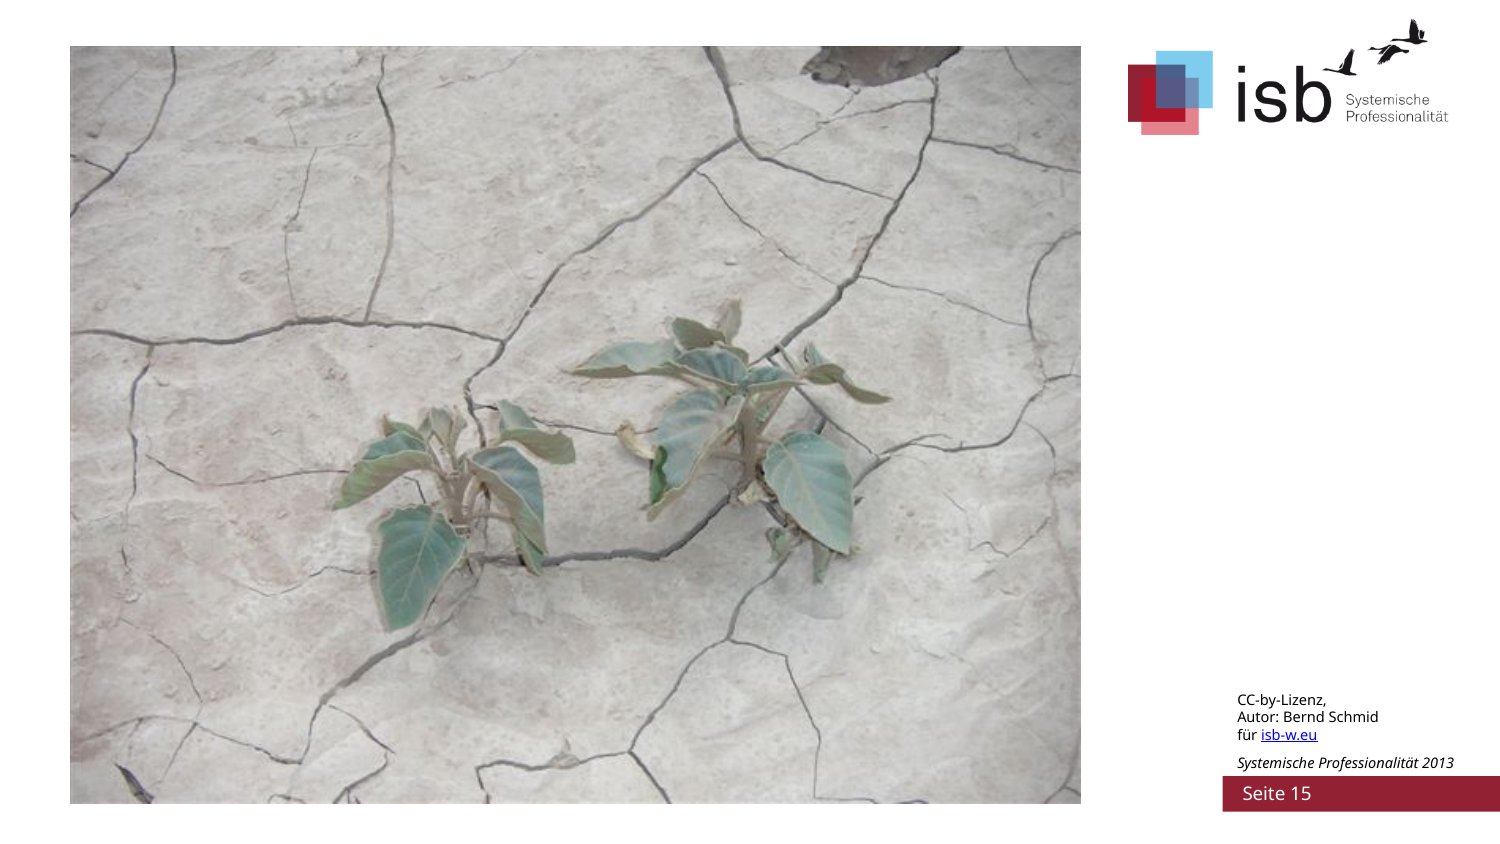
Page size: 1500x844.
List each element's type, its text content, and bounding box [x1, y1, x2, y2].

picture [1128, 14, 1461, 139]
slide_number Seite 15 [1222, 776, 1500, 812]
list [70, 46, 1081, 805]
